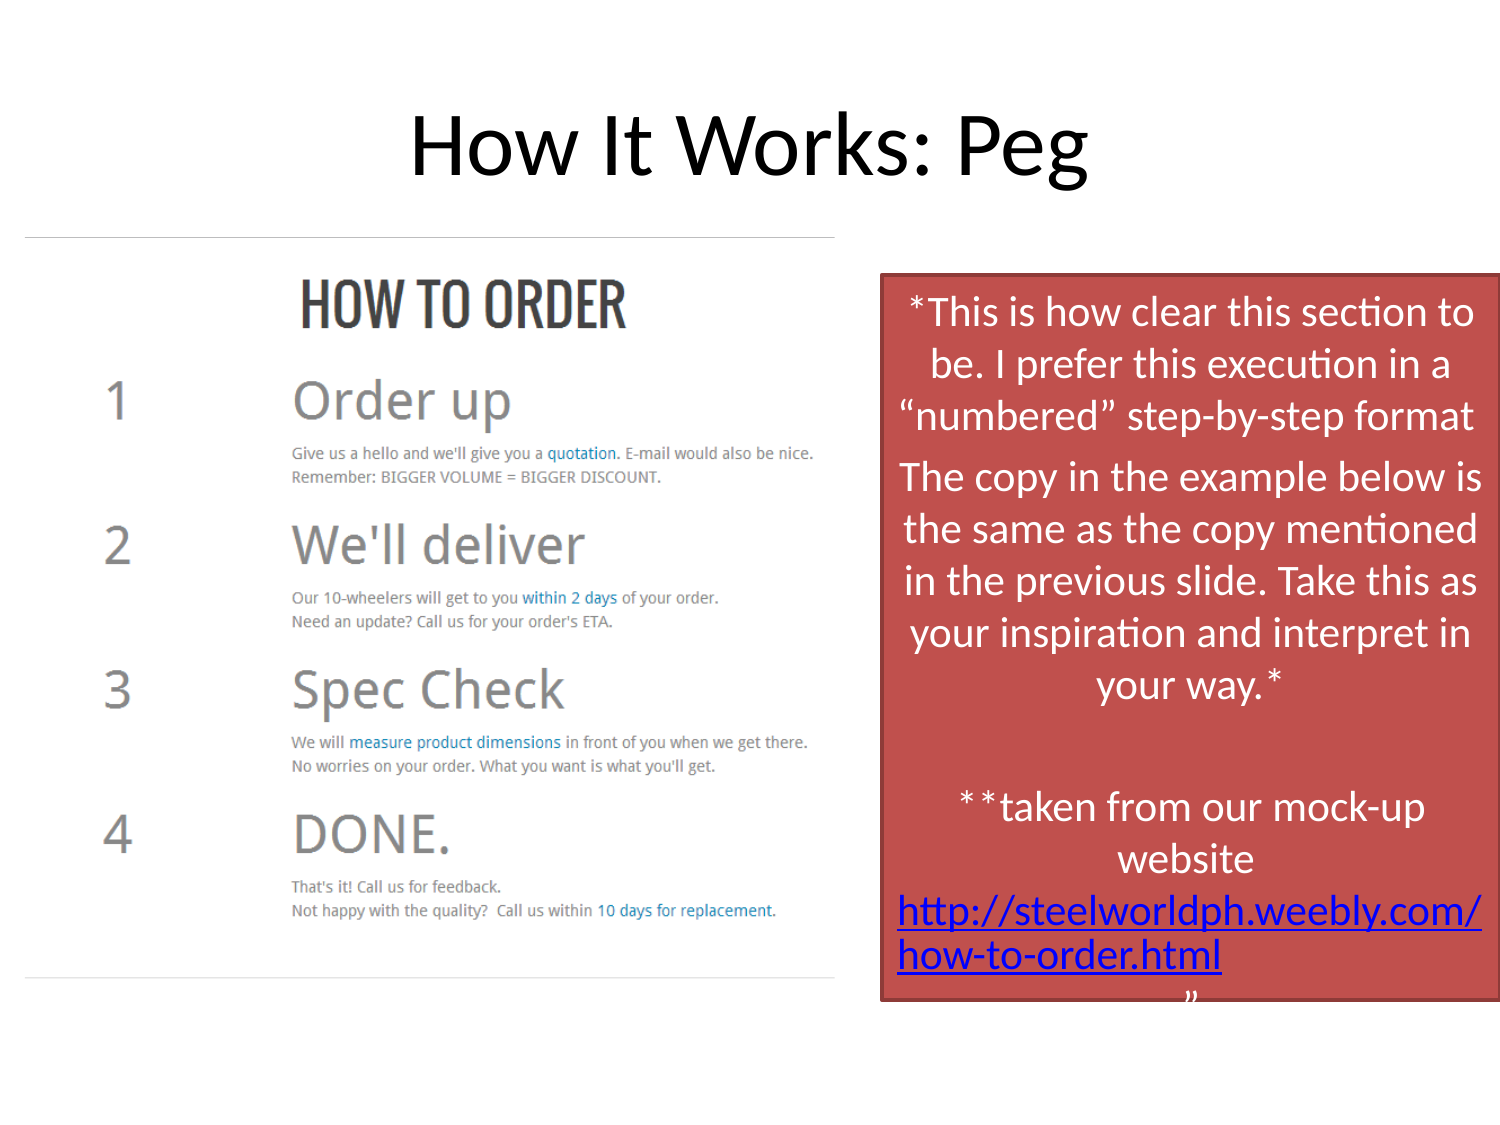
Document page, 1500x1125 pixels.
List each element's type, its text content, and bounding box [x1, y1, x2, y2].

list *This is how clear this section to be. I prefer this execution in a “numbered” step-by-step format The copy in the example below is the same as the copy mentioned in the previous slide. Take this as your inspiration and interpret in your way.* **taken from our mock-up website http://steelworldph.weebly.com/how-to-order.html” [880, 273, 1500, 1002]
picture [24, 237, 835, 982]
title How It Works: Peg [75, 45, 1425, 233]
